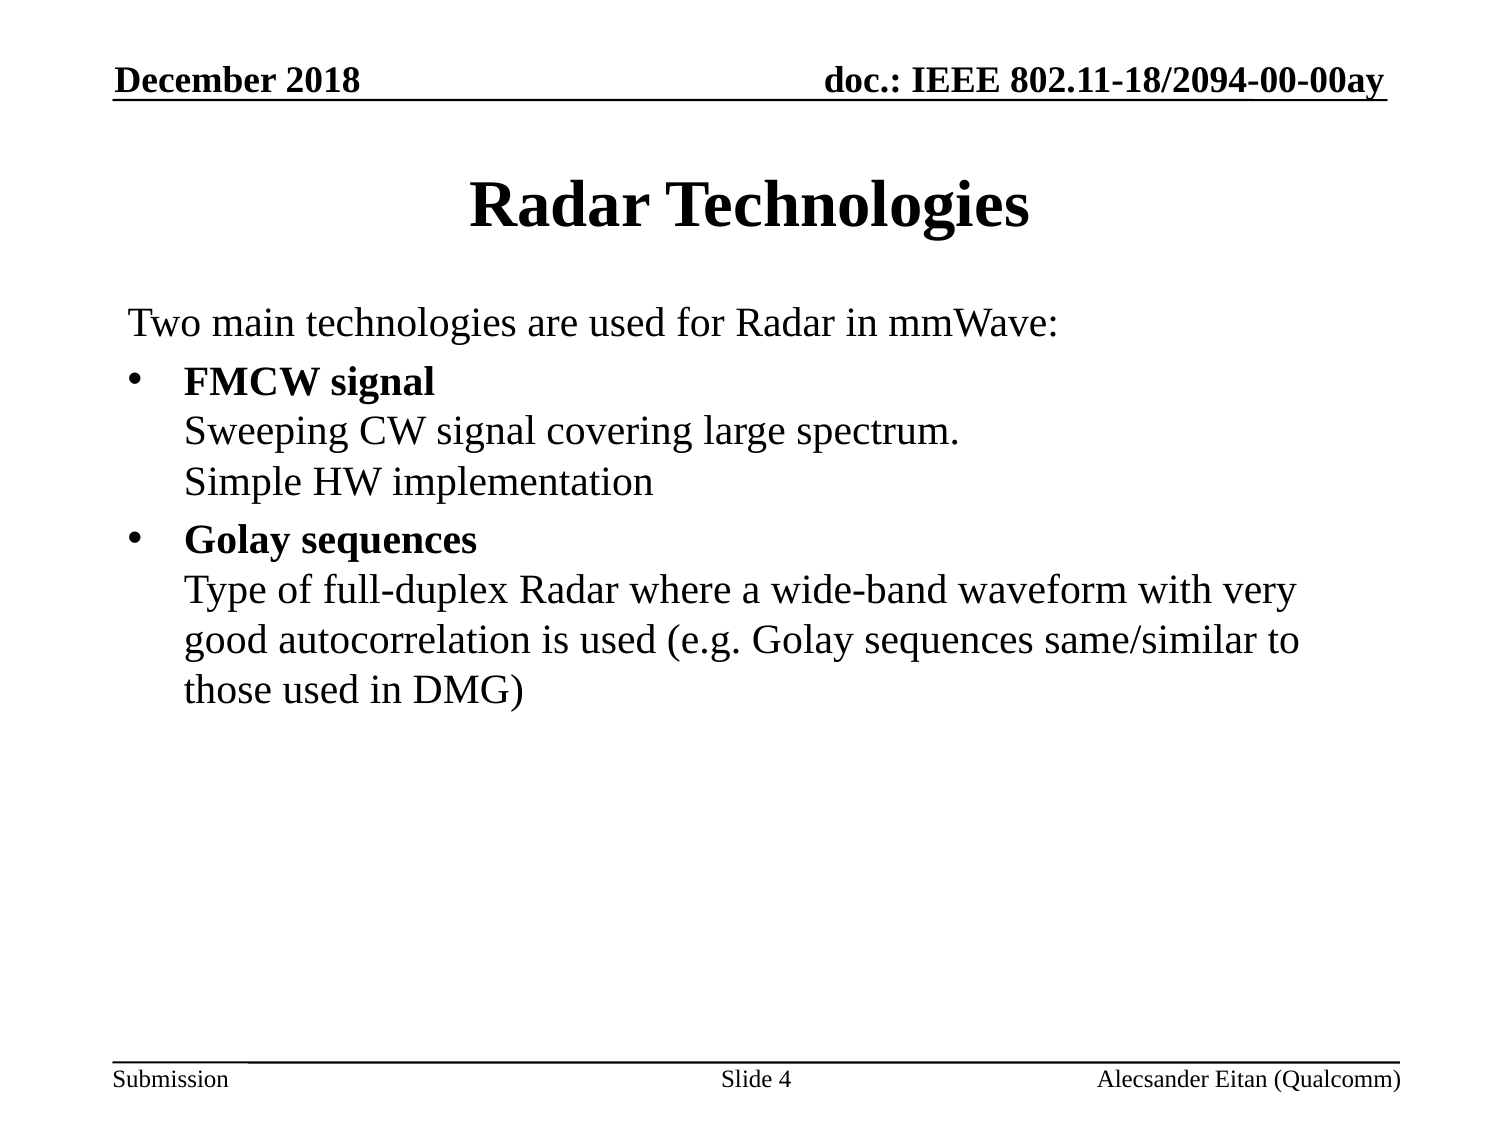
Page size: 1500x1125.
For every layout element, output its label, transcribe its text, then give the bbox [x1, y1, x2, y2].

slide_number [114, 54, 364, 101]
footer Alecsander Eitan (Qualcomm) [949, 1061, 1402, 1093]
title Radar Technologies [112, 112, 1388, 287]
slide_number Slide 4 [712, 1061, 800, 1093]
list Two main technologies are used for Radar in mmWave: FMCW signal Sweeping CW signal covering large spectrum. Simple HW implementation Golay sequences Type of full-duplex Radar where a wide-band waveform with very good autocorrelation is used (e.g. Golay sequences same/similar to those used in DMG) [112, 287, 1388, 1000]
